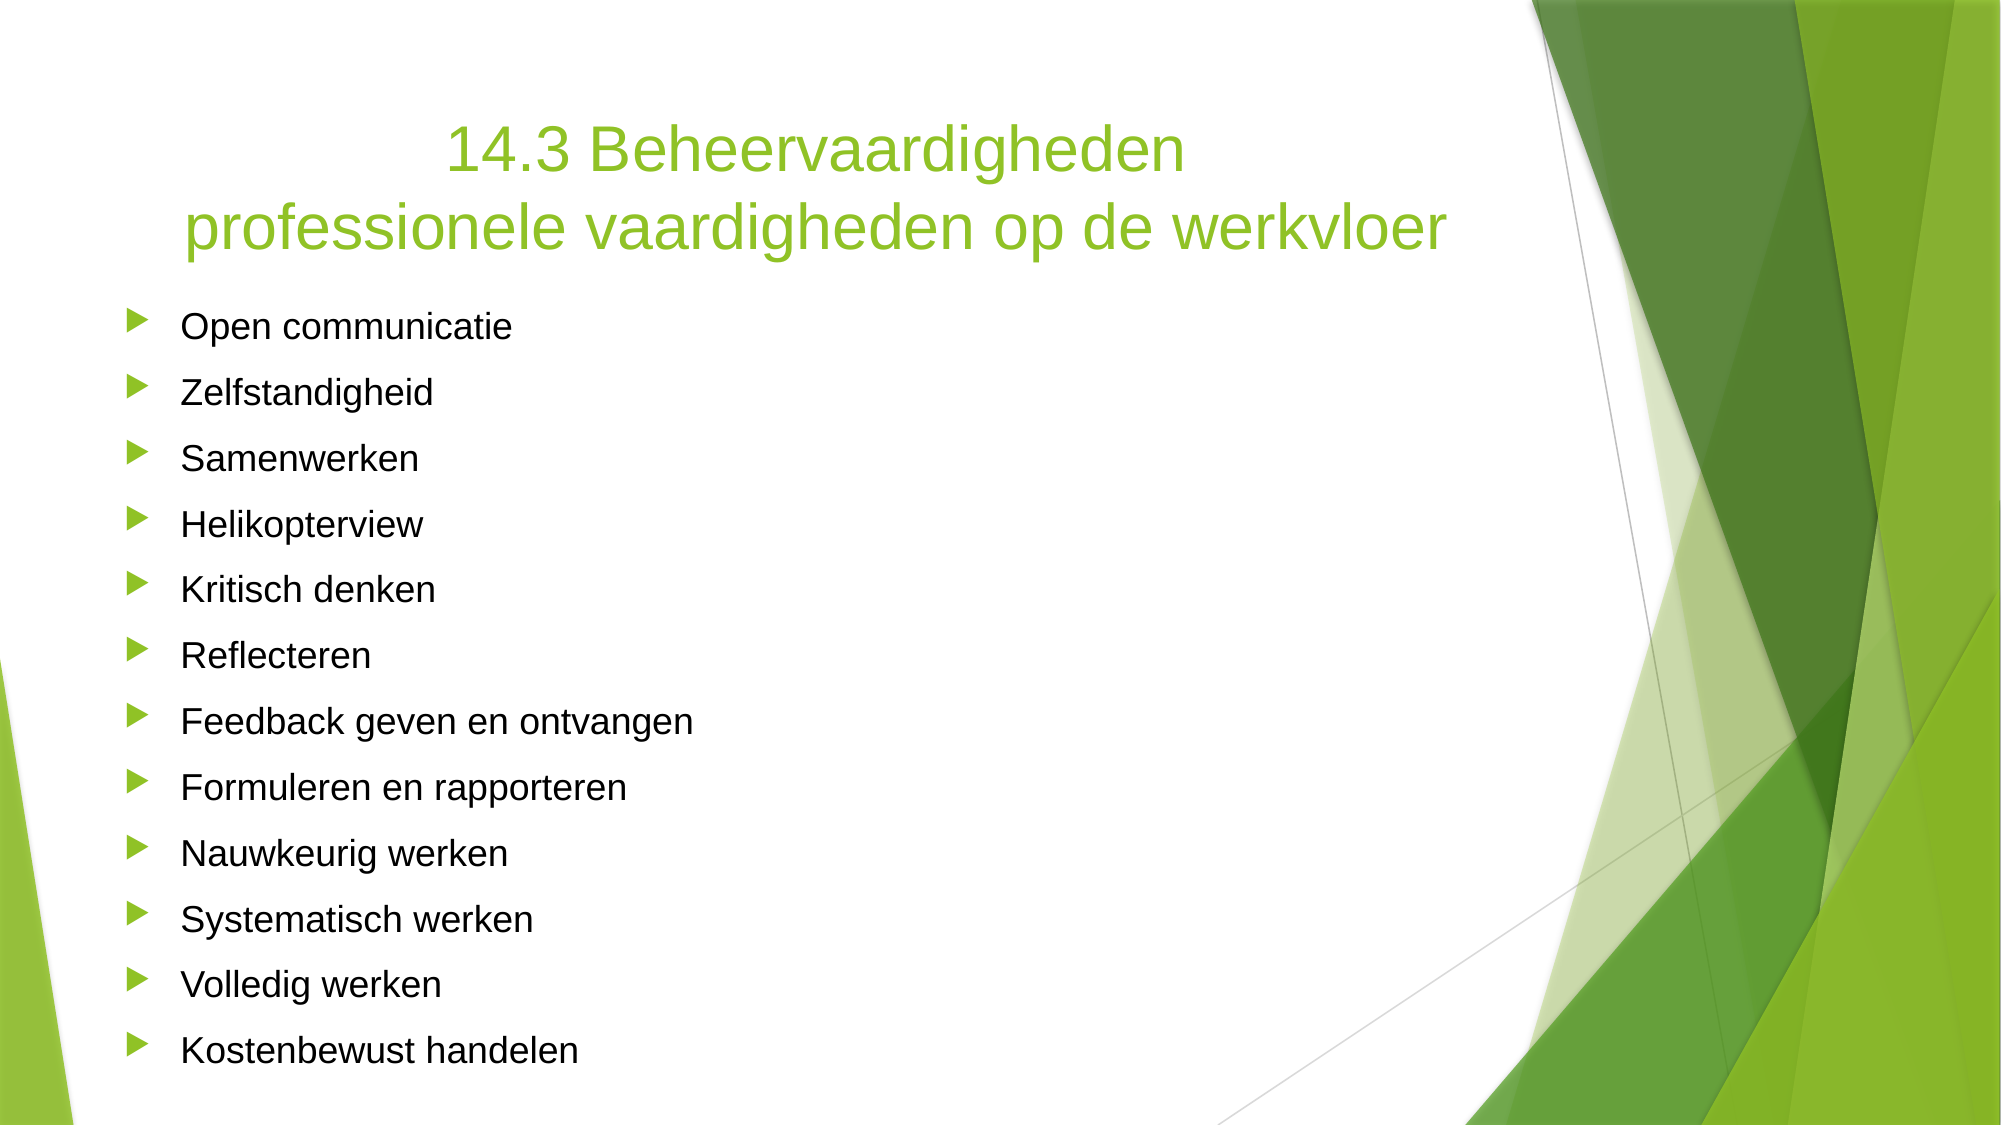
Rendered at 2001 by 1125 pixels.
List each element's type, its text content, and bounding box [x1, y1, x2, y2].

list Open communicatie Zelfstandigheid Samenwerken Helikopterview Kritisch denken Reflecteren Feedback geven en ontvangen Formuleren en rapporteren Nauwkeurig werken Systematisch werken Volledig werken Kostenbewust handelen [109, 294, 1520, 1085]
title 14.3 Beheervaardigheden professionele vaardigheden op de werkvloer [111, 99, 1522, 317]
